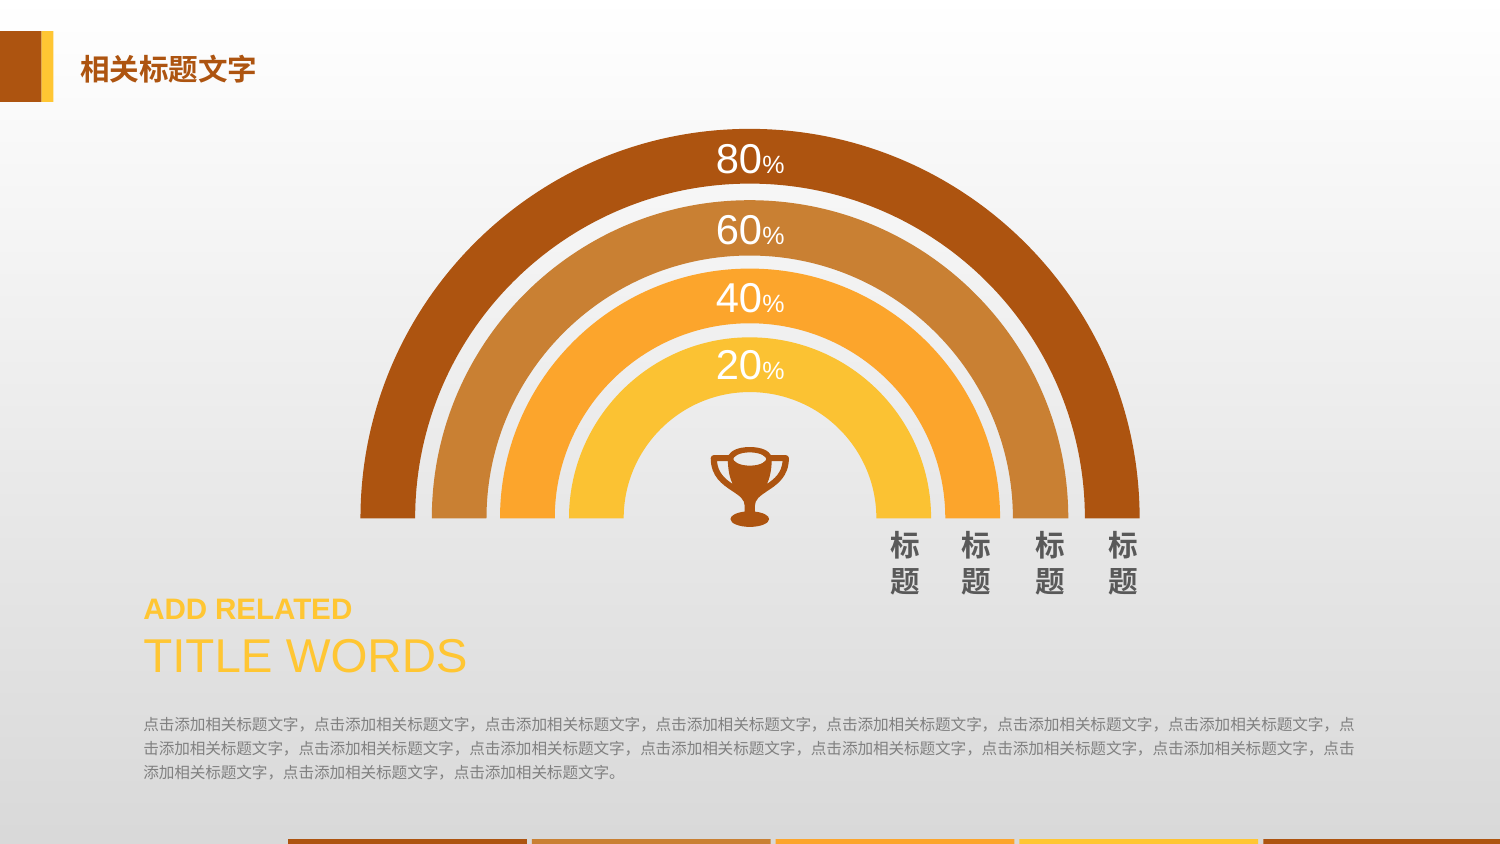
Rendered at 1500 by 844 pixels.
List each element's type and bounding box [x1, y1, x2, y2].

text_box [0, 30, 1500, 844]
